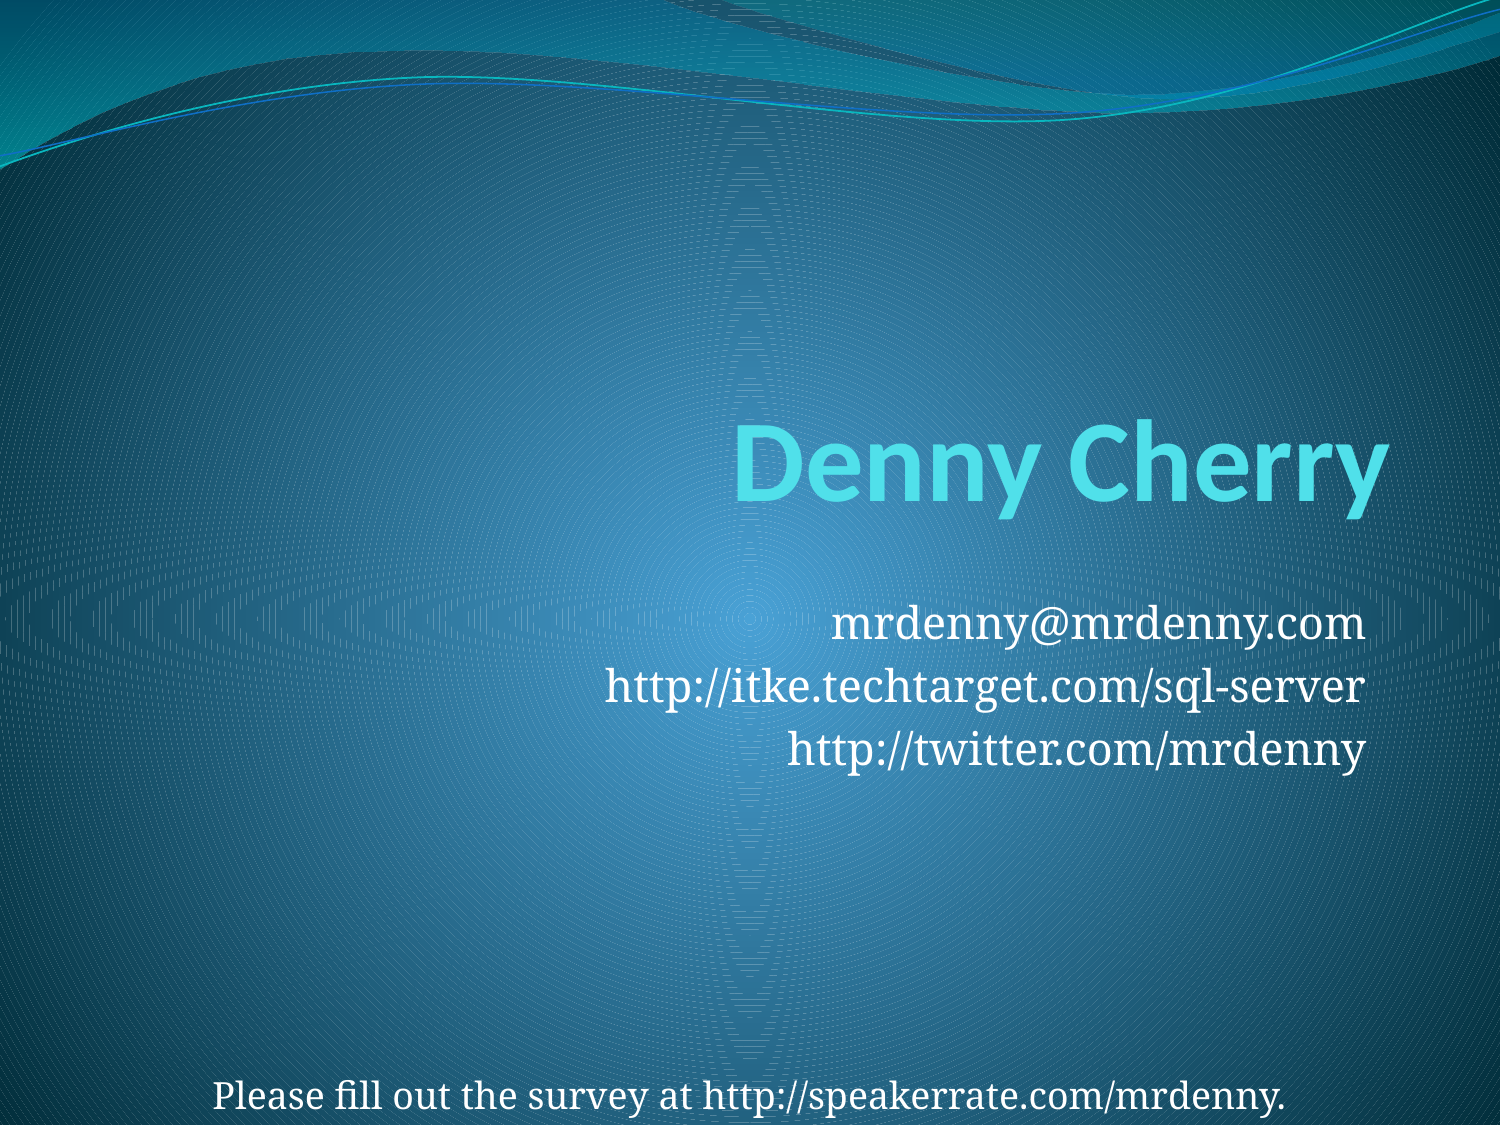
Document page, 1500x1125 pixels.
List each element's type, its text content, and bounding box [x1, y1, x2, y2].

title Denny Cherry [106, 362, 1394, 525]
subtitle mrdenny@mrdenny.com http://itke.techtarget.com/sql-server http://twitter.com/mrdenny [87, 587, 1376, 783]
text_box Please fill out the survey at http://speakerrate.com/mrdenny. [0, 1064, 1500, 1125]
